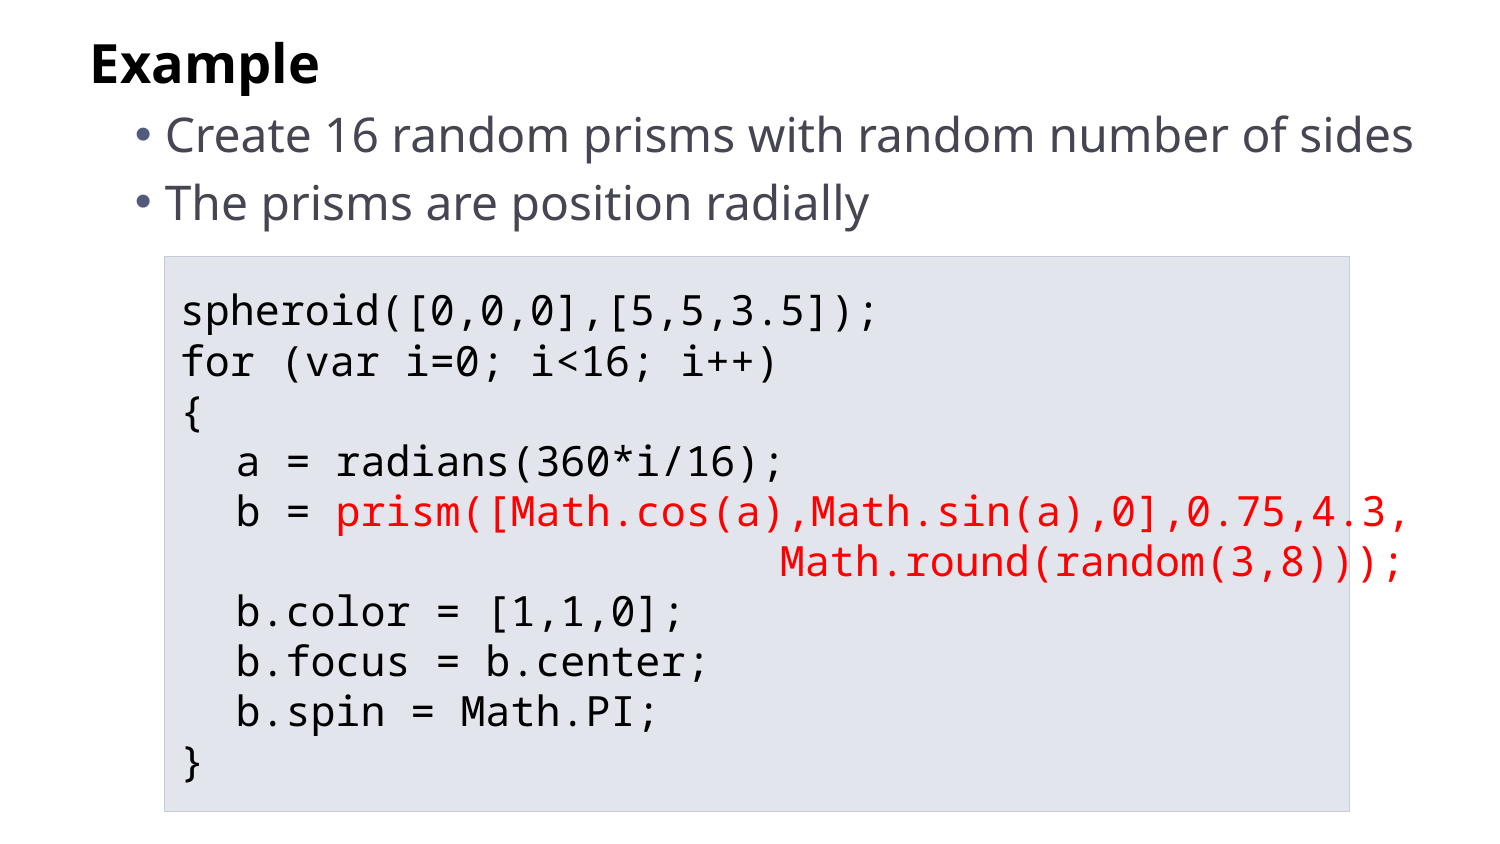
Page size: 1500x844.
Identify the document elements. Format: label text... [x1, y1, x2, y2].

text_box spheroid([0,0,0],[5,5,3.5]); for (var i=0; i<16; i++) { a = radians(360*i/16); b = prism([Math.cos(a),Math.sin(a),0],0.75,4.3, Math.round(random(3,8))); b.color = [1,1,0]; b.focus = b.center; b.spin = Math.PI; } [164, 256, 1350, 812]
list Example Create 16 random prisms with random number of sides The prisms are position radially [75, 21, 1475, 835]
